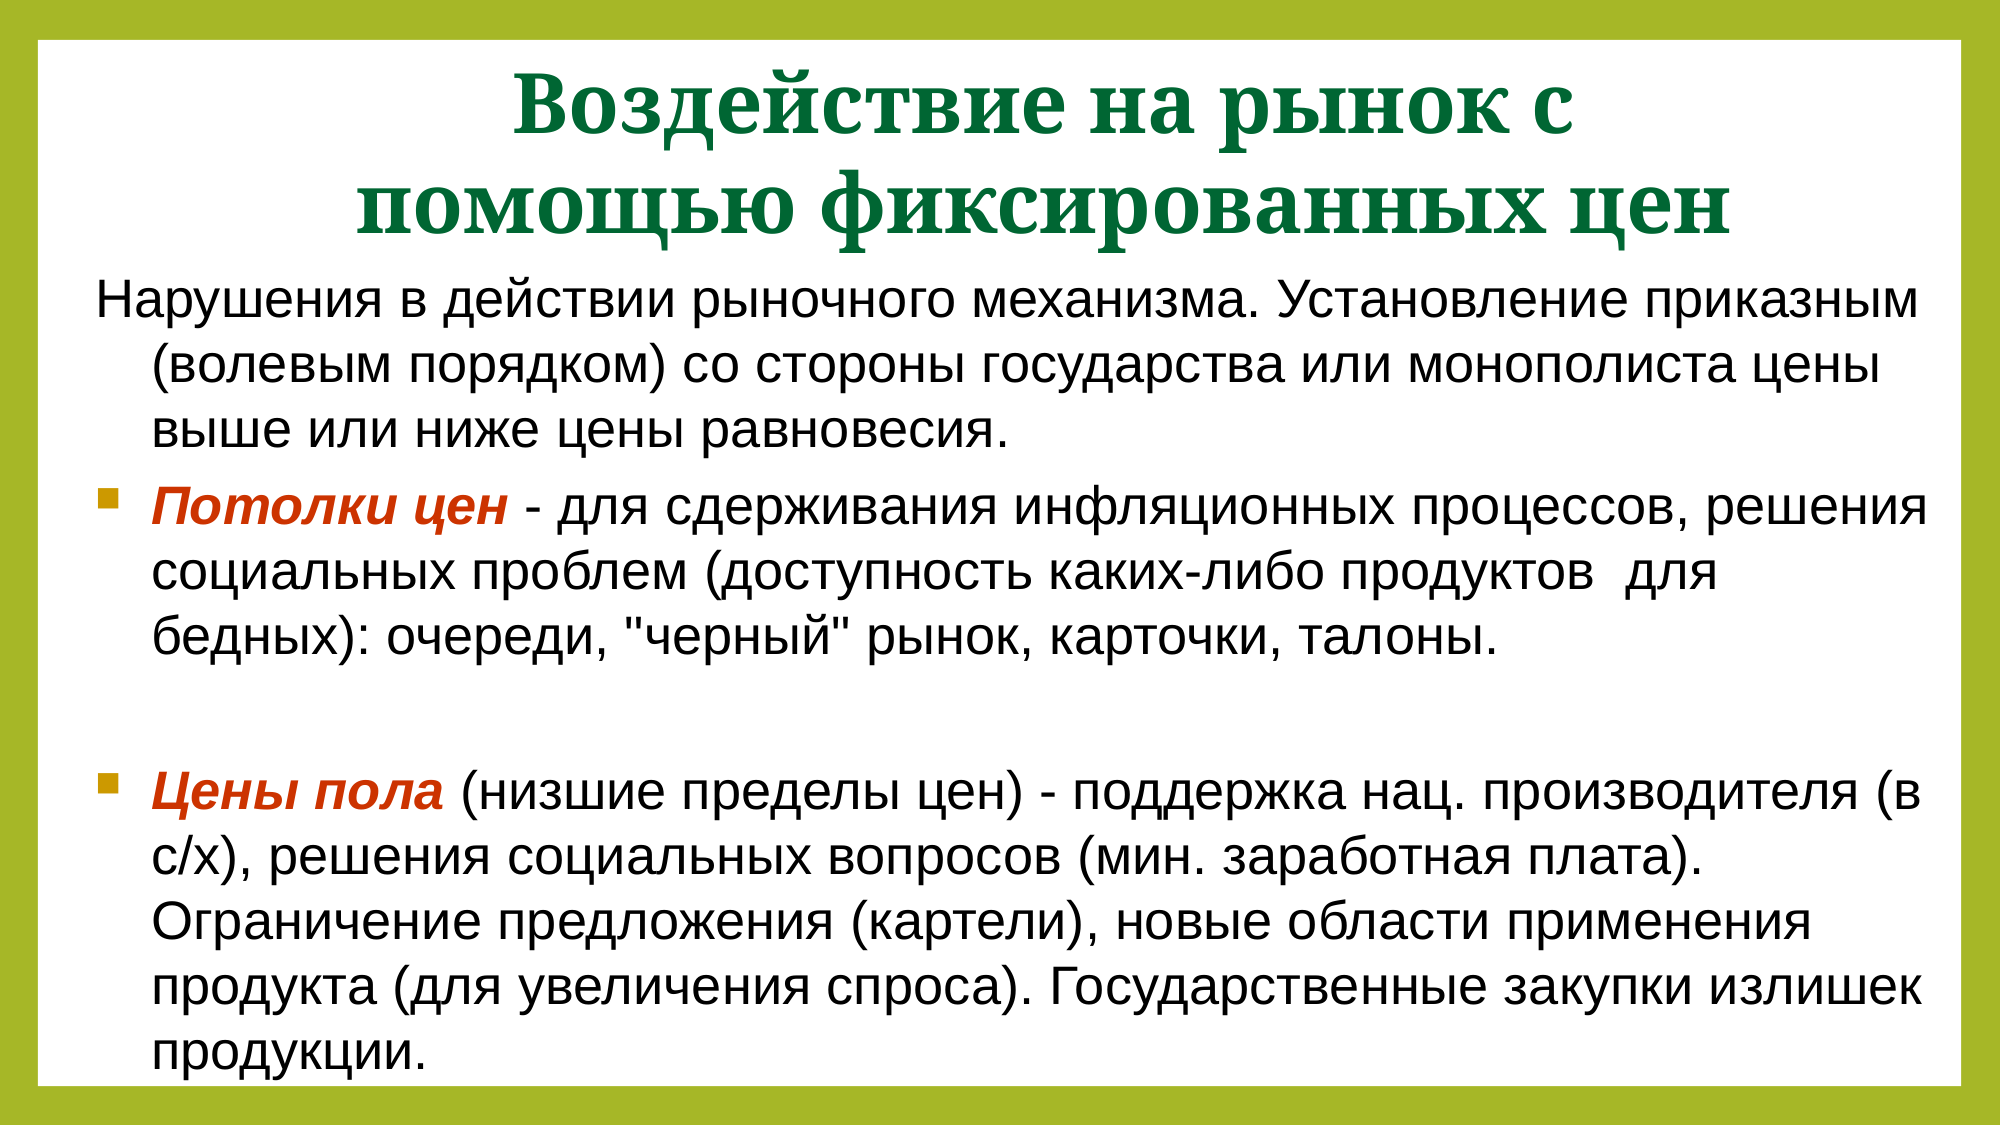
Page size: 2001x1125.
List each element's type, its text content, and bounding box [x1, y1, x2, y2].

text_box Воздействие на рынок с помощью фиксированных цен [303, 42, 1786, 255]
text_box Нарушения в действии рыночного механизма. Установление приказным (волевым порядком) со стороны государства или монополиста цены выше или ниже цены равновесия. Потолки цен - для сдерживания инфляционных процессов, решения социальных проблем (доступность каких-либо продуктов для бедных): очереди, "черный" рынок, карточки, талоны. Цены пола (низшие пределы цен) - поддержка нац. производителя (в с/х), решения социальных вопросов (мин. заработная плата). Ограничение предложения (картели), новые области применения продукта (для увеличения спроса). Государственные закупки излишек продукции. [80, 255, 1952, 1065]
